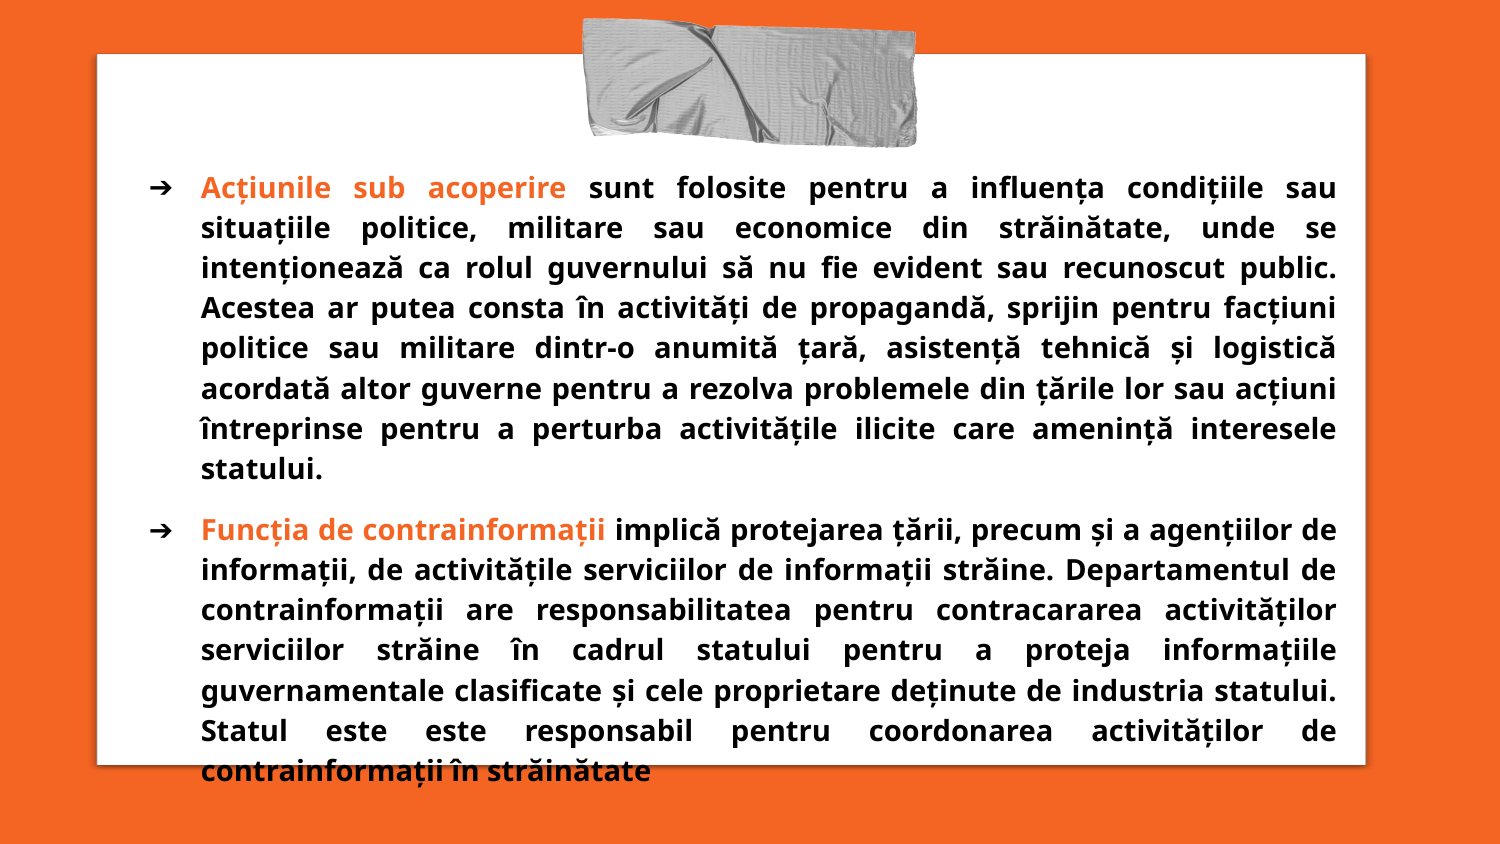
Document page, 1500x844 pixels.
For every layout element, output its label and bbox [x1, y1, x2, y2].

picture [46, 16, 1418, 794]
